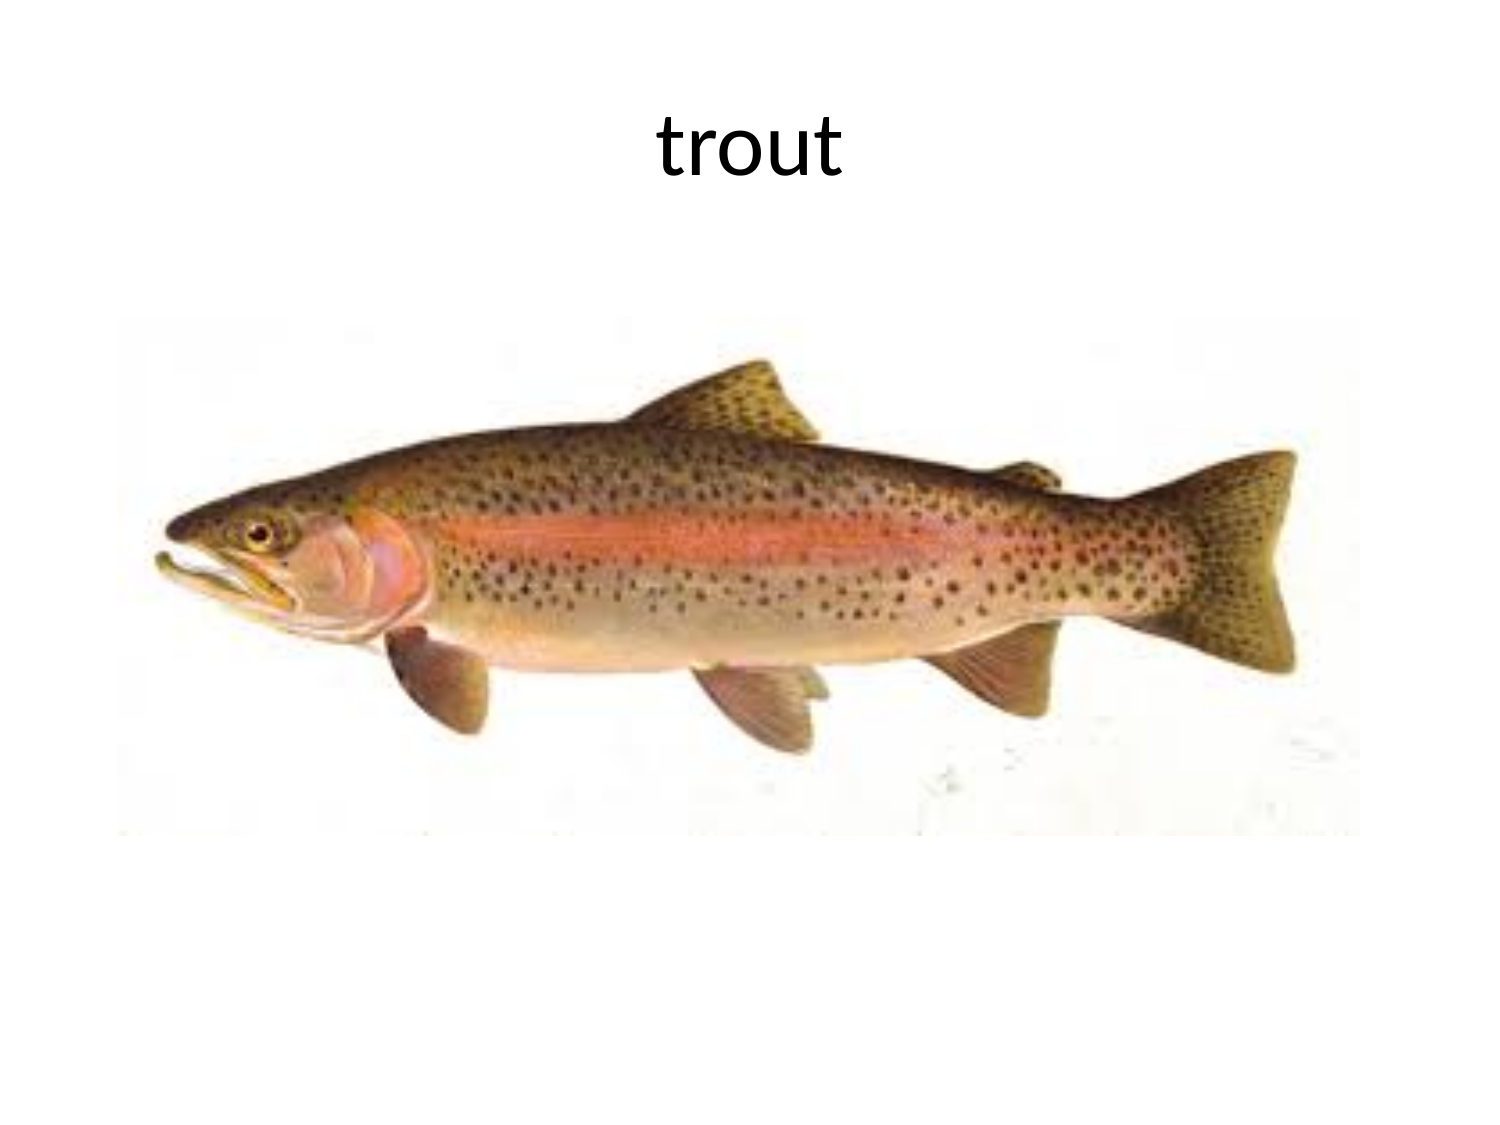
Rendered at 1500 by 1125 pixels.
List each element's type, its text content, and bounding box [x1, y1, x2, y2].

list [116, 316, 1360, 836]
title trout [75, 45, 1425, 233]
